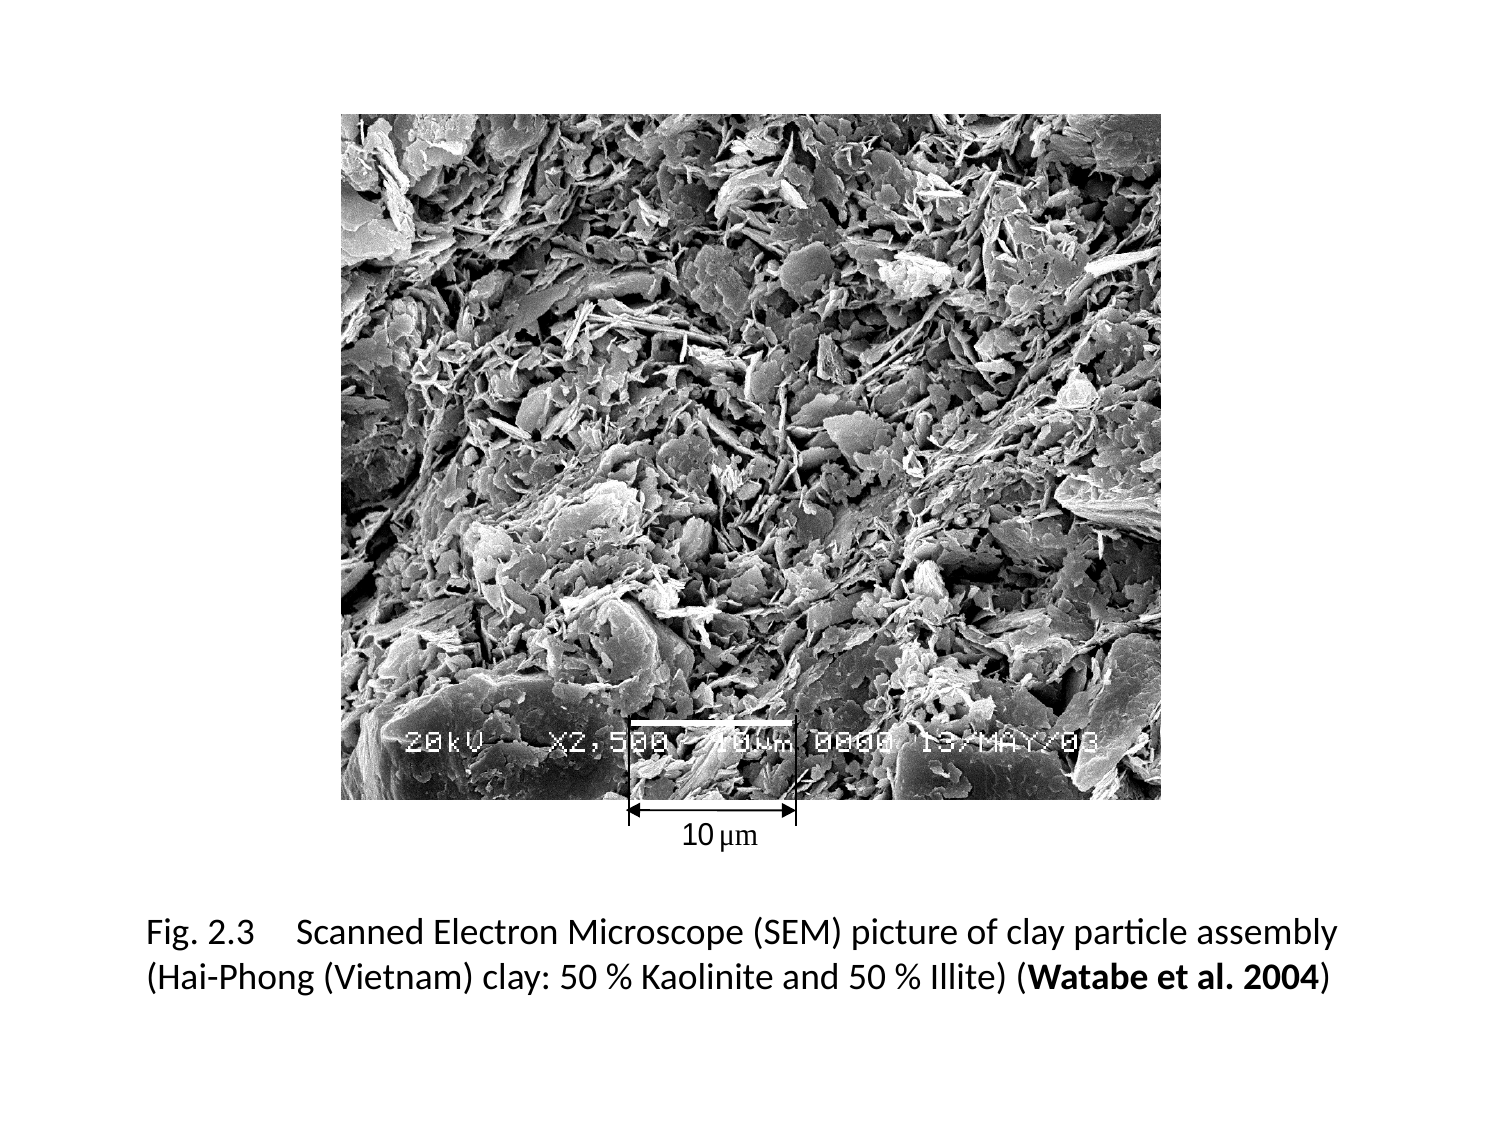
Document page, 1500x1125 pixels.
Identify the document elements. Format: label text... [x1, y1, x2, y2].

text_box Fig. 2.3 Scanned Electron Microscope (SEM) picture of clay particle assembly (Hai-Phong (Vietnam) clay: 50 % Kaolinite and 50 % Illite) (Watabe et al. 2004) [131, 899, 1369, 1005]
picture [339, 112, 1161, 863]
